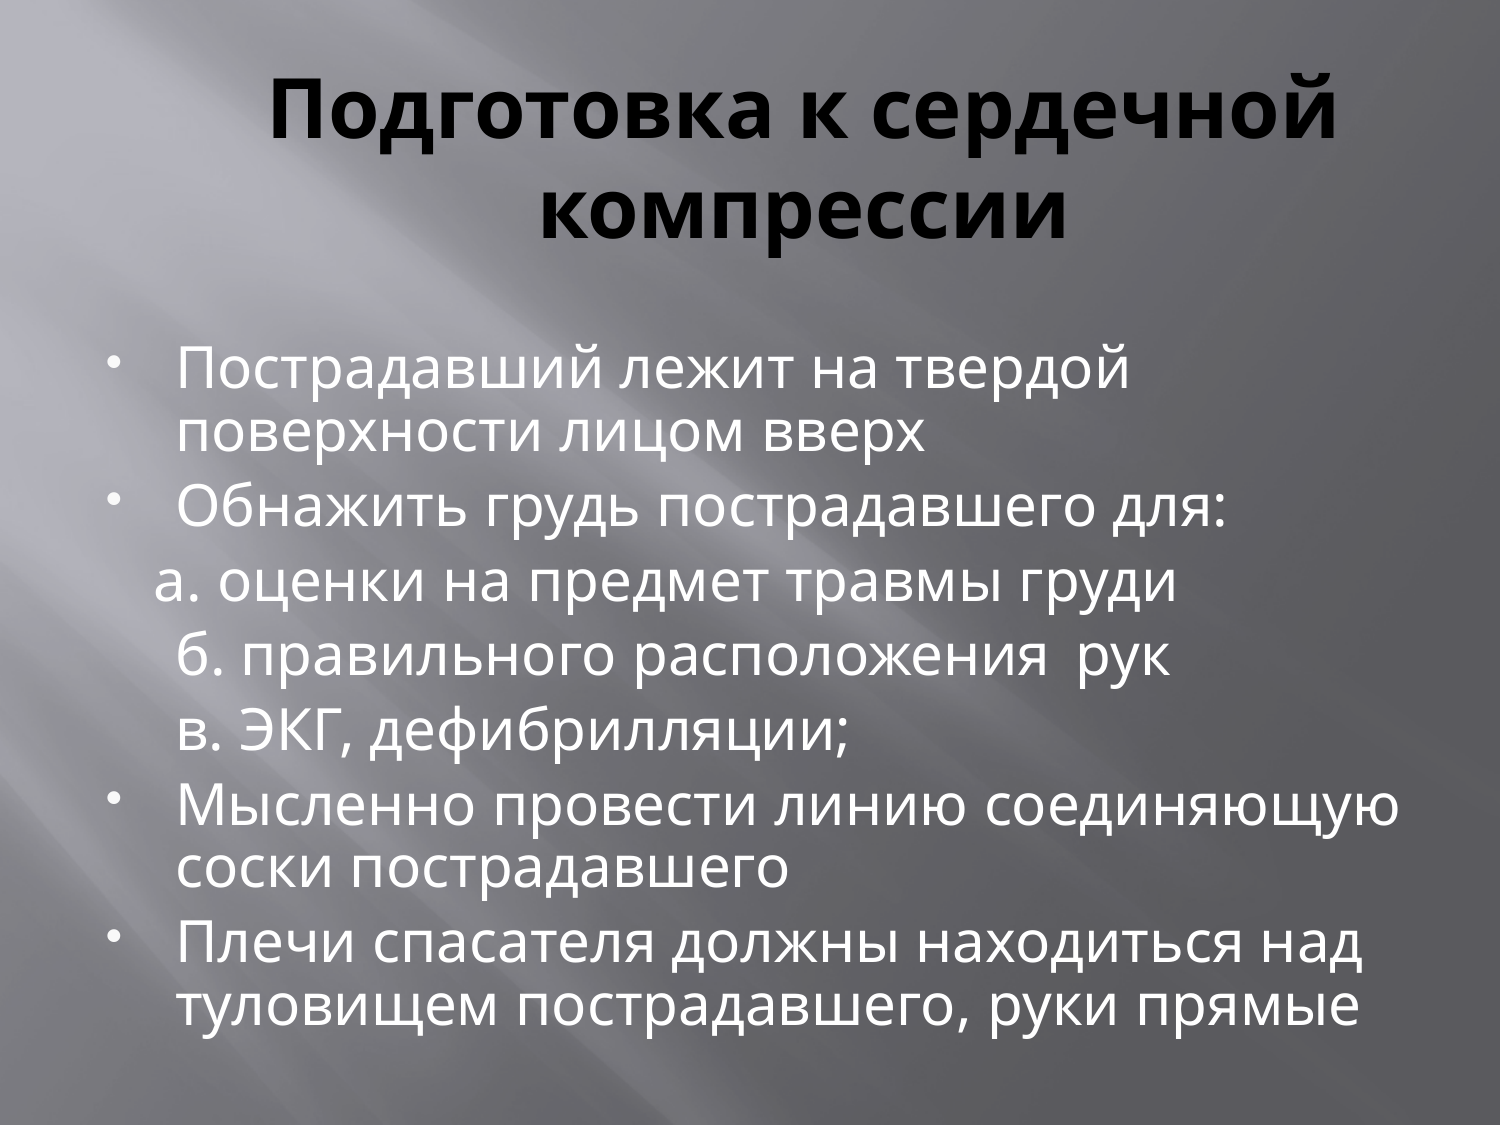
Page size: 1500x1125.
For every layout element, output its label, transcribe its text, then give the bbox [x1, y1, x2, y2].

title Подготовка к сердечной компрессии [140, 35, 1468, 275]
list Пострадавший лежит на твердой поверхности лицом вверх Обнажить грудь пострадавшего для: а. оценки на предмет травмы груди б. правильного расположения рук в. ЭКГ, дефибрилляции; Мысленно провести линию соединяющую соски пострадавшего Плечи спасателя должны находиться над туловищем пострадавшего, руки прямые [70, 331, 1469, 1079]
